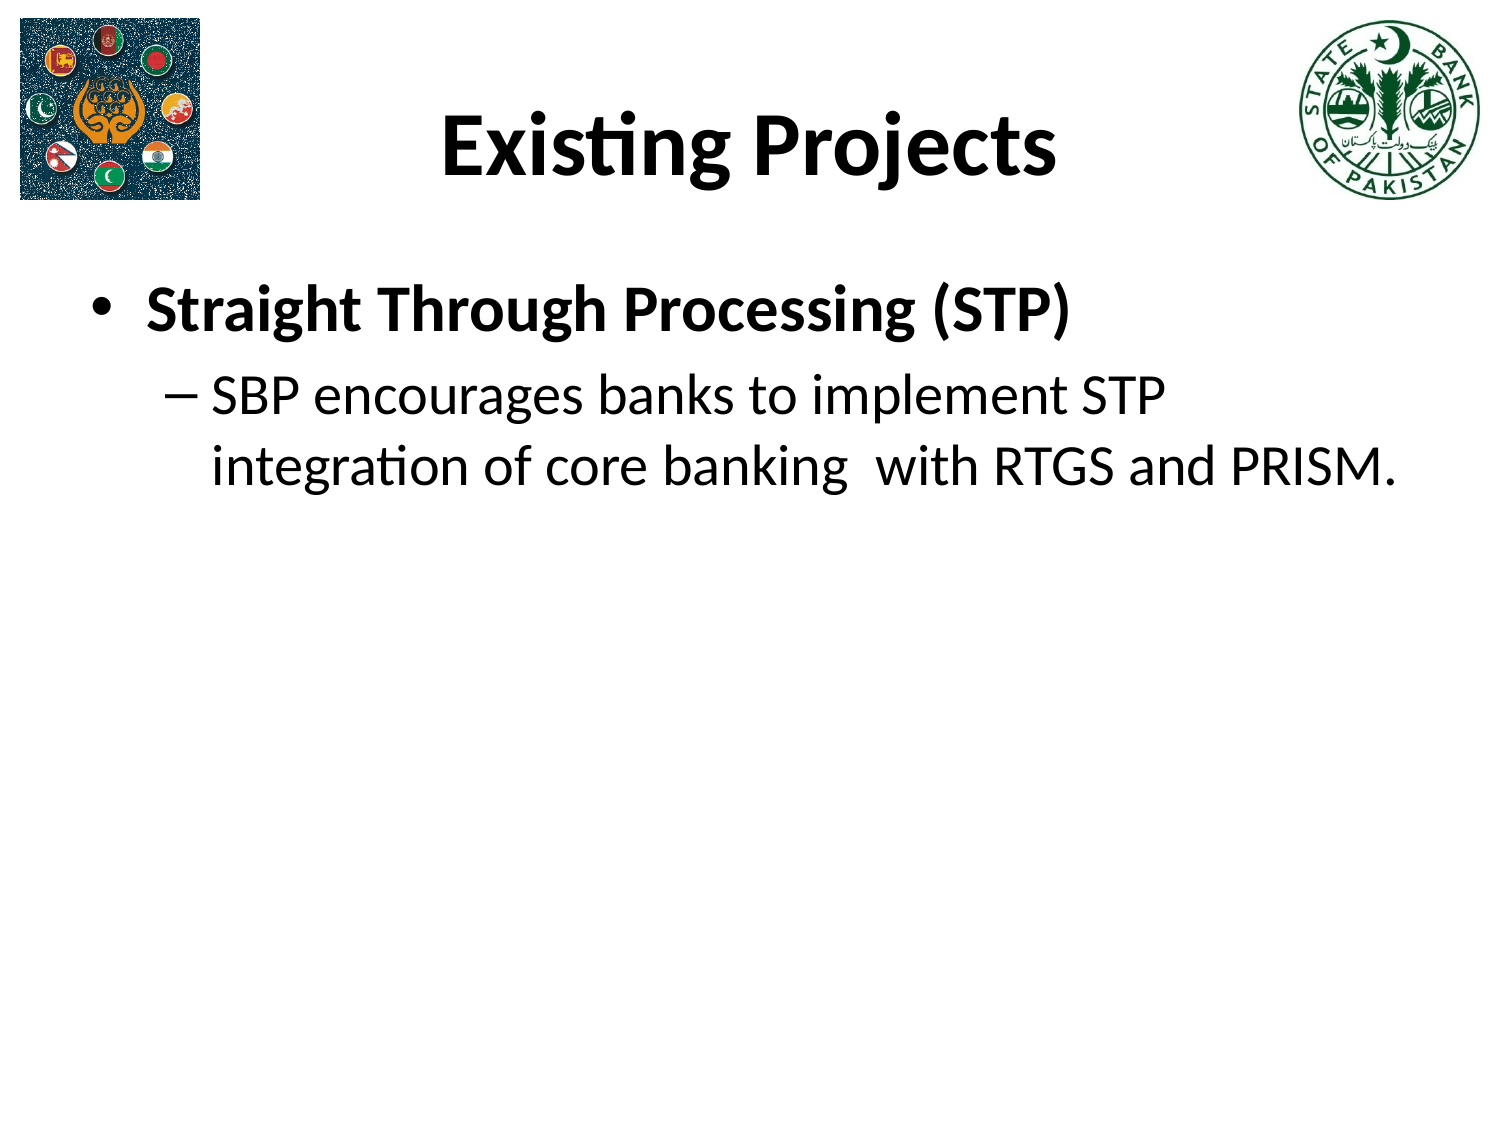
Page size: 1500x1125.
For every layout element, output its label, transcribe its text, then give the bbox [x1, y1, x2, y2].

picture [83, 172, 89, 184]
picture [32, 197, 43, 201]
picture [19, 181, 26, 189]
picture [64, 18, 75, 26]
picture [141, 131, 176, 177]
picture [19, 87, 24, 107]
picture [89, 18, 127, 61]
picture [85, 196, 104, 201]
list Straight Through Processing (STP) SBP encourages banks to implement STP integration of core banking with RTGS and PRISM. [75, 257, 1425, 1000]
picture [42, 188, 47, 197]
picture [46, 193, 61, 201]
picture [19, 34, 146, 201]
picture [160, 84, 195, 130]
picture [28, 152, 32, 163]
picture [84, 148, 127, 197]
picture [1299, 19, 1480, 201]
picture [166, 129, 172, 137]
picture [141, 44, 176, 82]
title Existing Projects [75, 45, 1425, 233]
